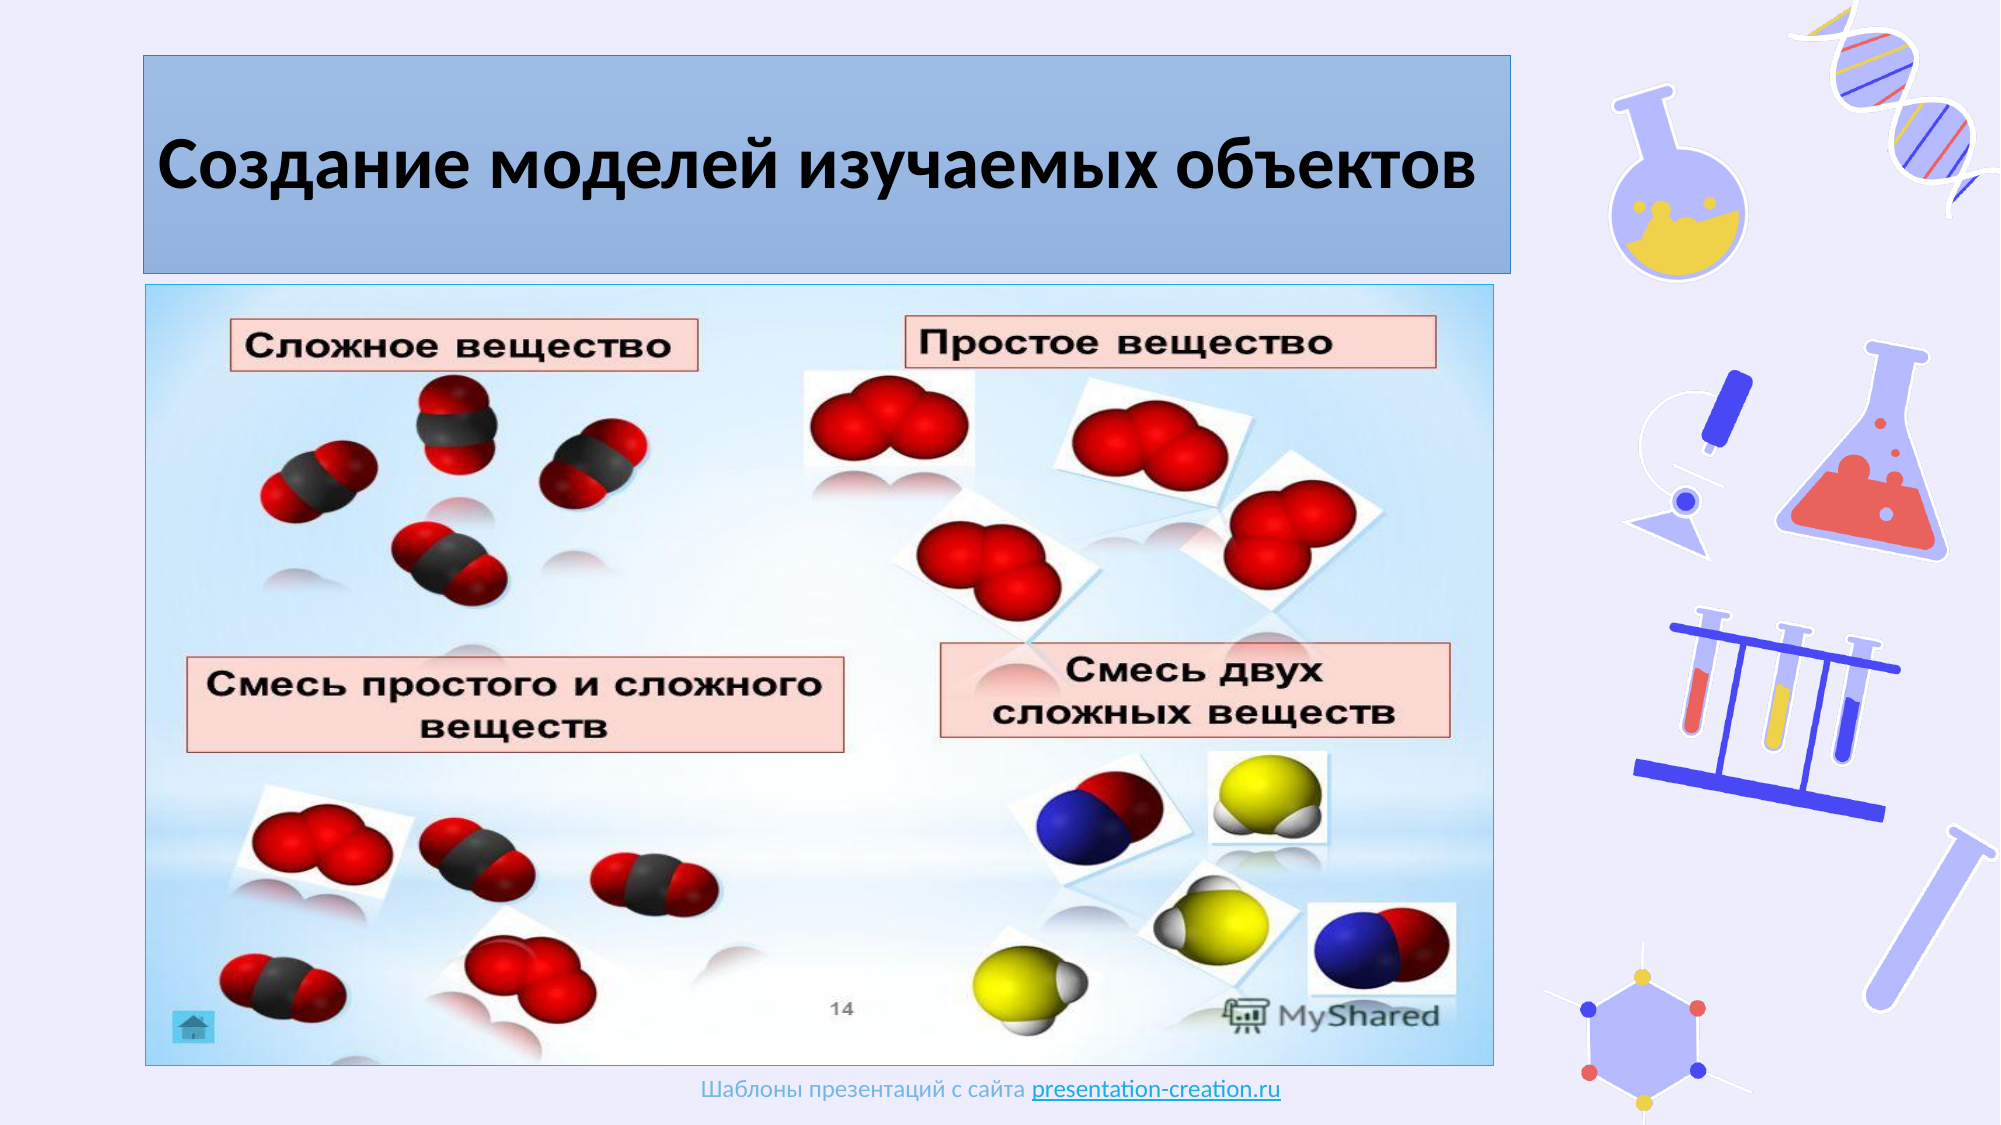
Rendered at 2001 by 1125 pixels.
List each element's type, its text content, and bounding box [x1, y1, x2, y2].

picture [1540, 0, 2001, 312]
picture [1632, 604, 2000, 1014]
picture [1773, 338, 1950, 563]
picture [1543, 941, 1753, 1125]
picture [1619, 369, 1753, 563]
text_box Шаблоны презентаций с сайта presentation-creation.ru [641, 1066, 1341, 1125]
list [146, 285, 1494, 1065]
title Создание моделей изучаемых объектов [143, 55, 1511, 274]
